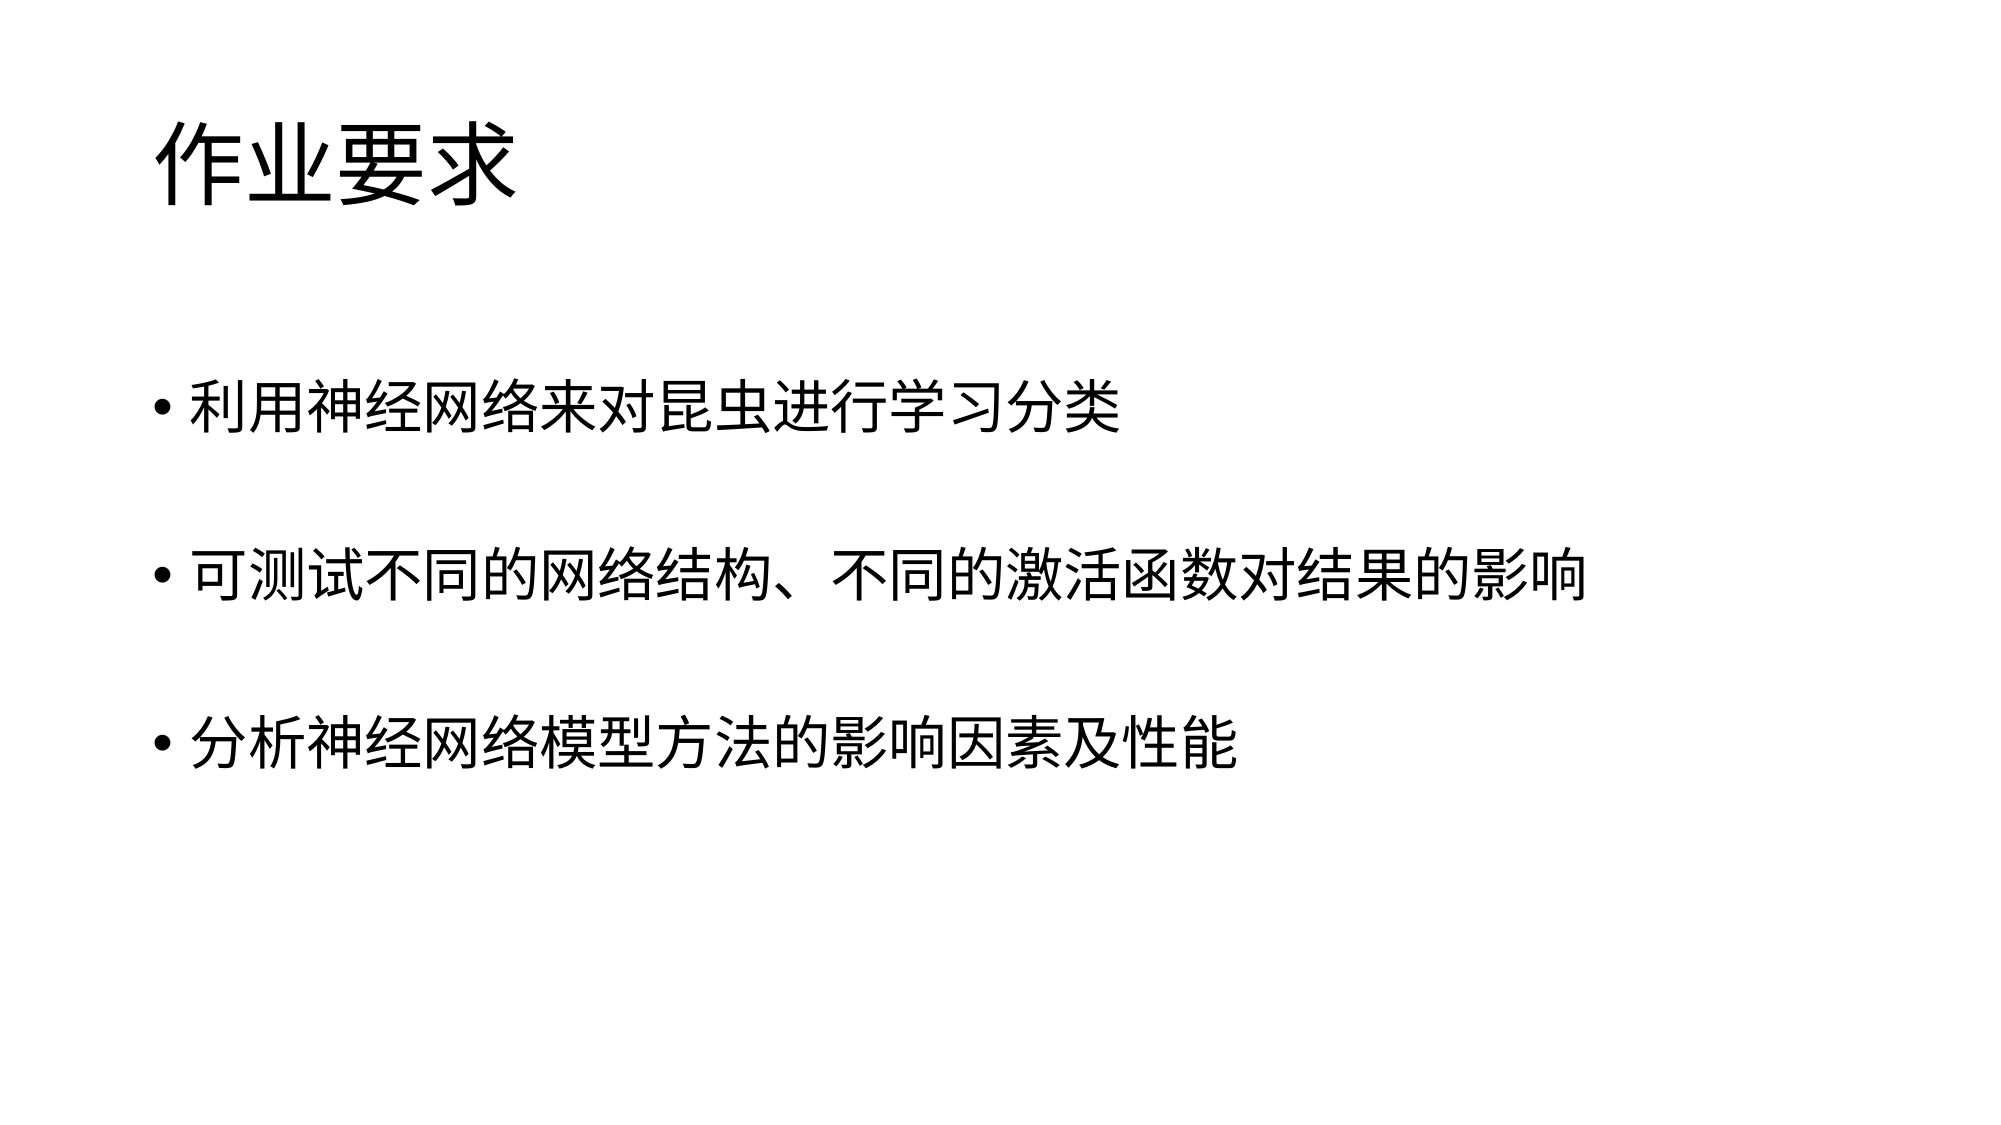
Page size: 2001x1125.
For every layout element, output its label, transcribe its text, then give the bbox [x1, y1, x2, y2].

title 作业要求 [137, 59, 1863, 278]
list 利用神经网络来对昆虫进行学习分类 可测试不同的网络结构、不同的激活函数对结果的影响 分析神经网络模型方法的影响因素及性能 [137, 371, 1647, 901]
